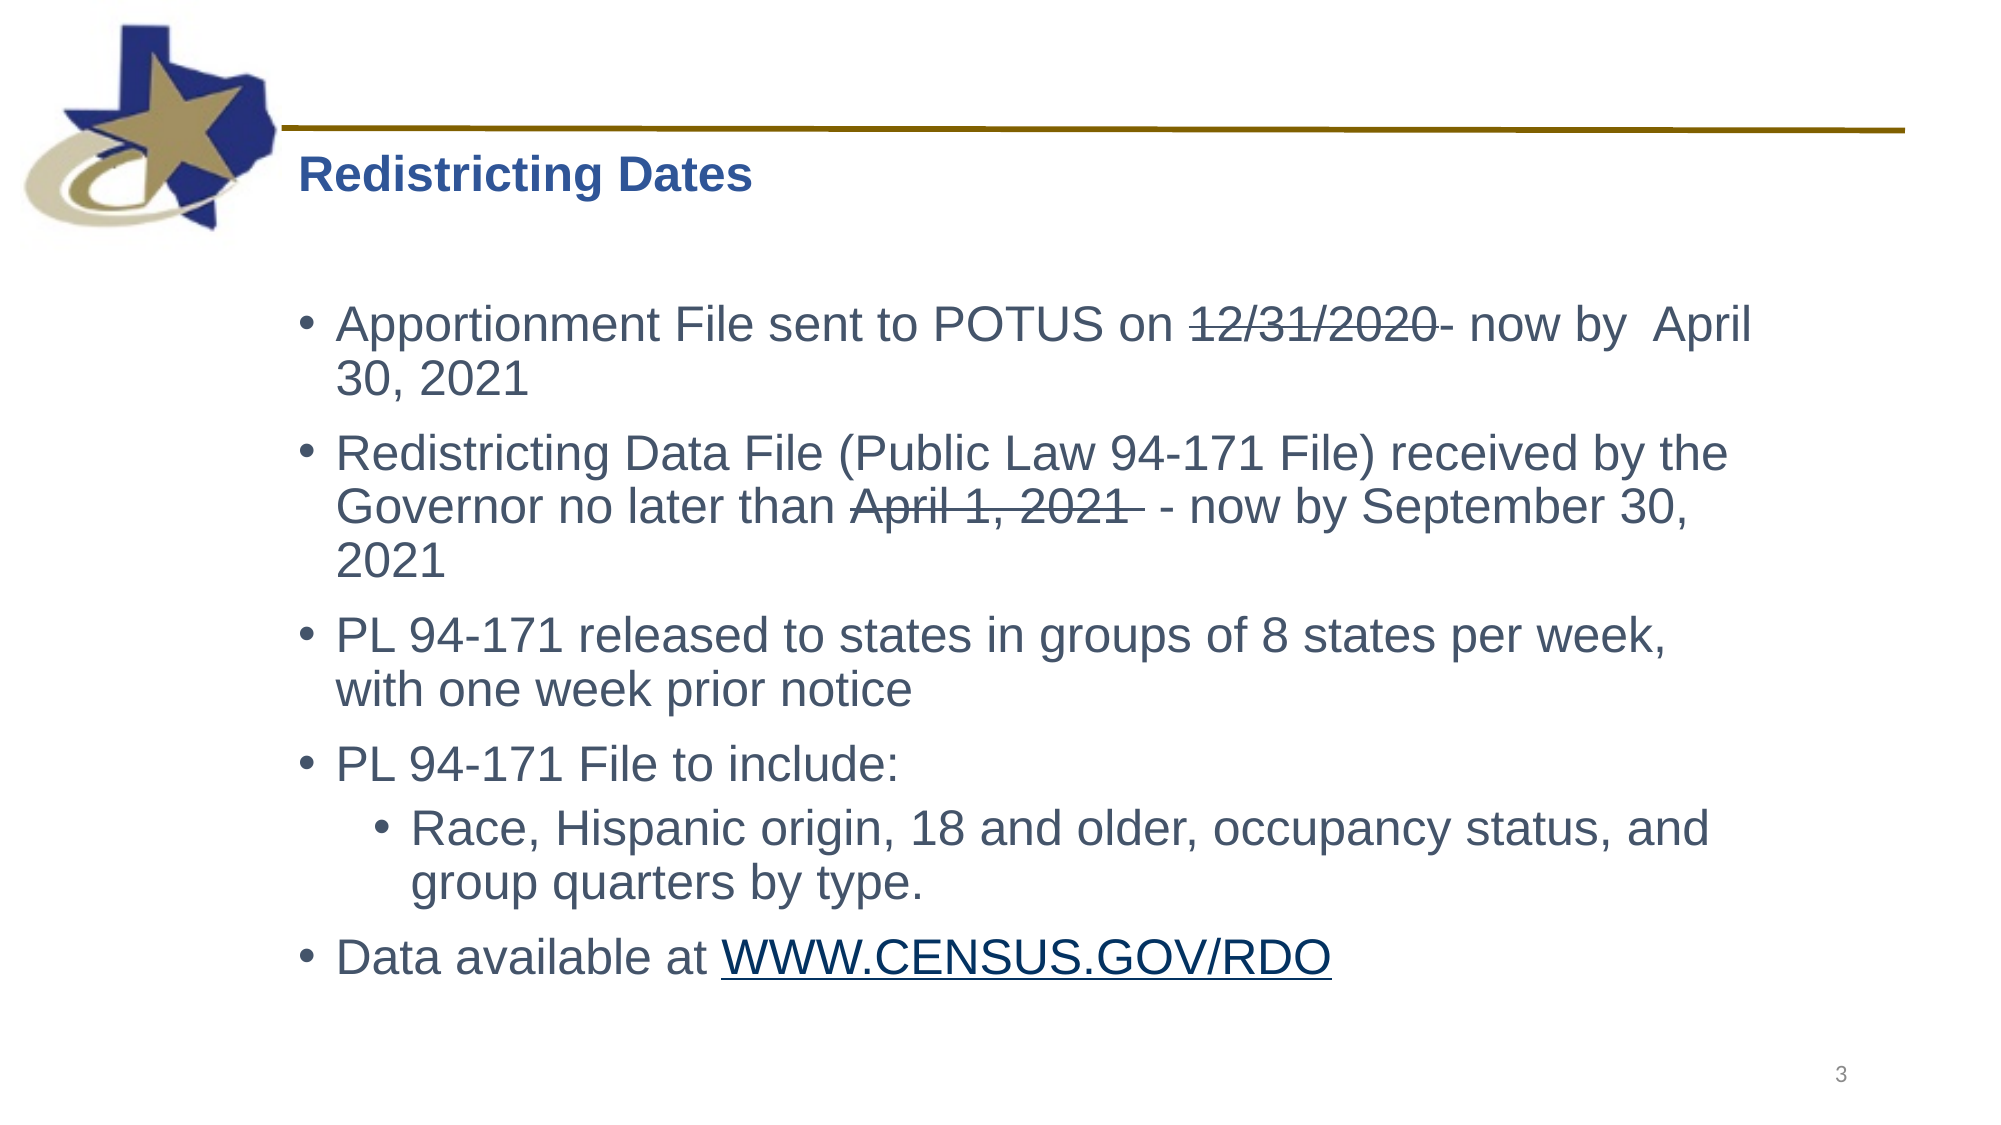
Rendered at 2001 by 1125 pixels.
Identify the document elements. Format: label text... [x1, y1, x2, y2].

list Redistricting Dates Apportionment File sent to POTUS on 12/31/2020- now by April 30, 2021 Redistricting Data File (Public Law 94-171 File) received by the Governor no later than April 1, 2021 - now by September 30, 2021 PL 94-171 released to states in groups of 8 states per week, with one week prior notice PL 94-171 File to include: Race, Hispanic origin, 18 and older, occupancy status, and group quarters by type. Data available at WWW.CENSUS.GOV/RDO [283, 140, 1772, 1059]
picture [20, 0, 282, 261]
slide_number 3 [1412, 1042, 1863, 1103]
